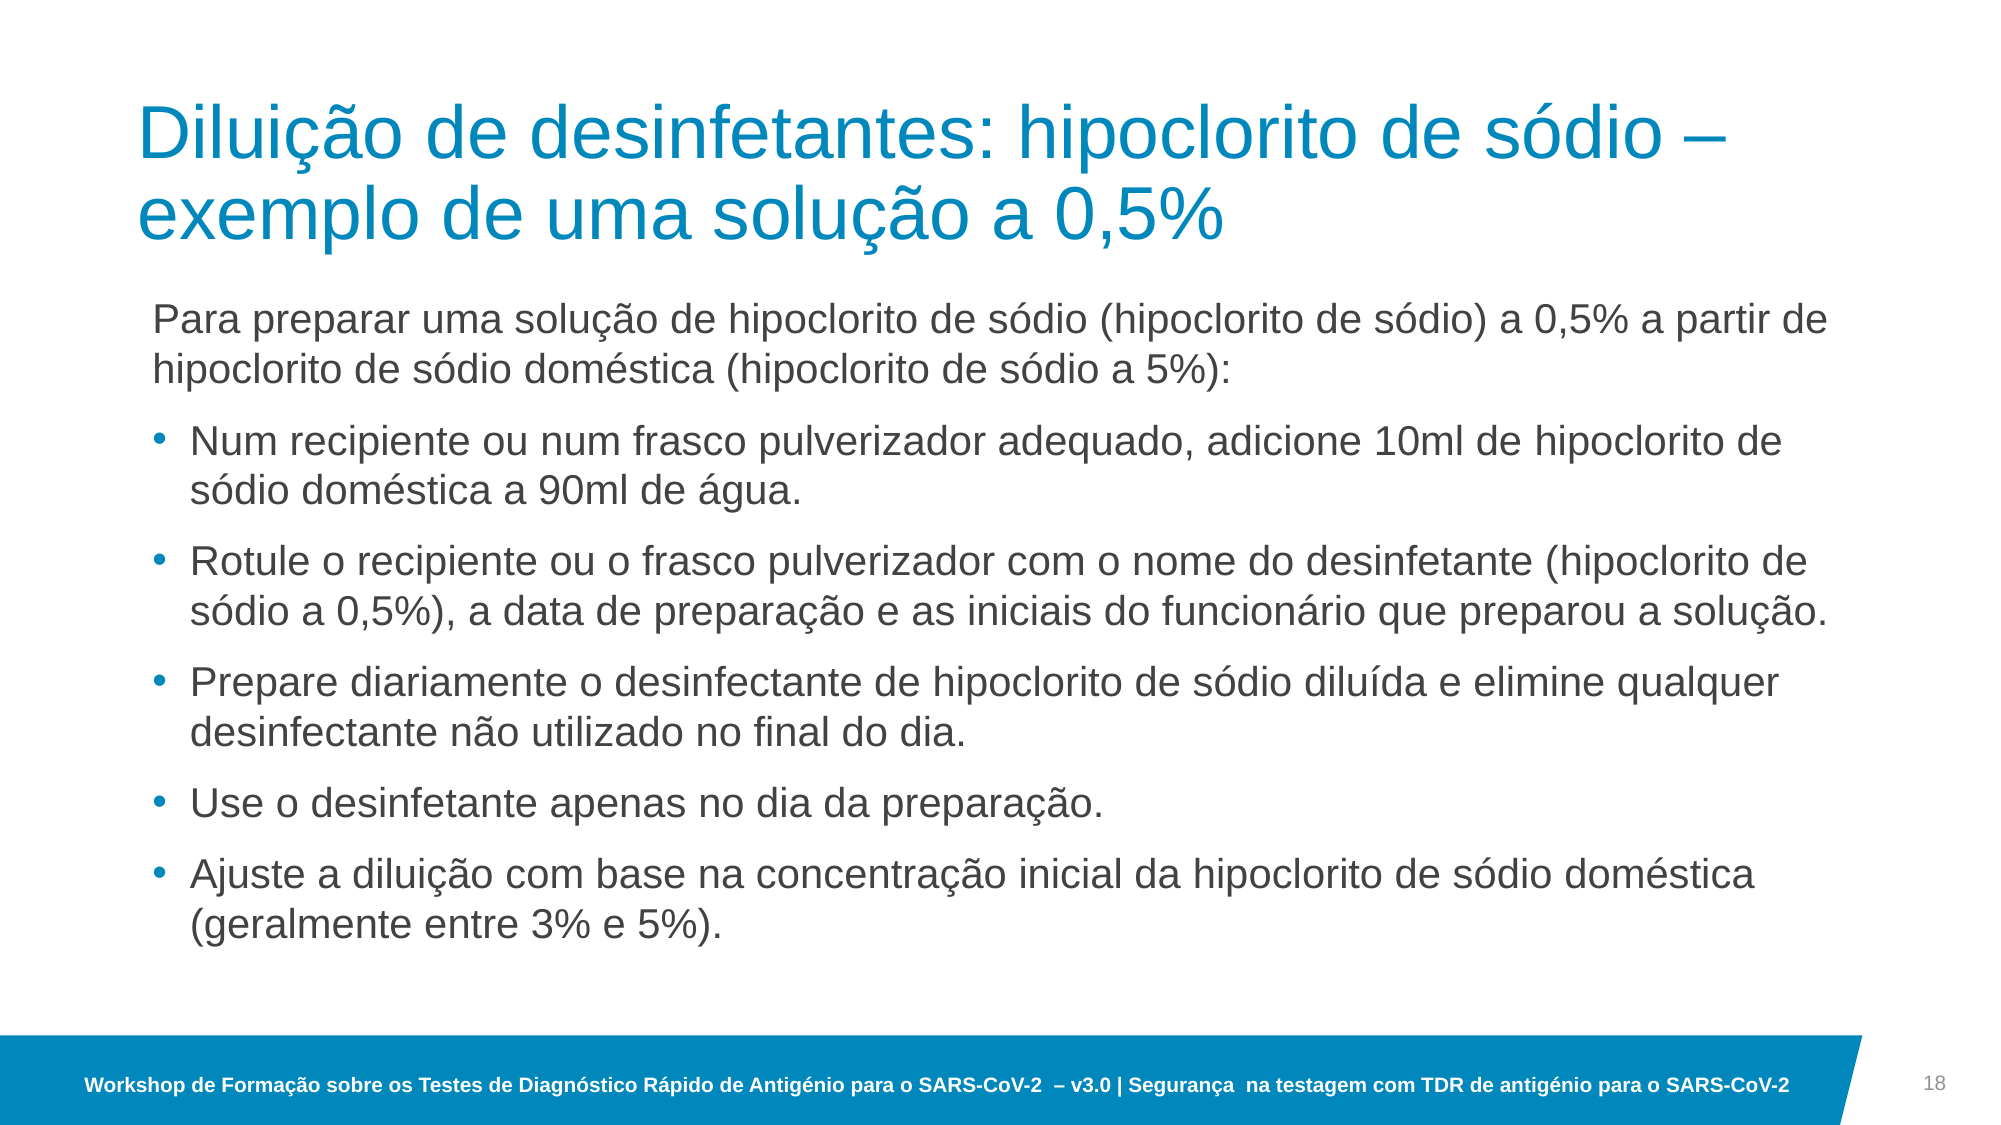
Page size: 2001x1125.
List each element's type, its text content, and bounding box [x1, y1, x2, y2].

footer Workshop de Formação sobre os Testes de Diagnóstico Rápido de Antigénio para o SARS-CoV-2 – v3.0 | Segurança na testagem com TDR de antigénio para o SARS-CoV-2 [84, 1042, 1810, 1125]
list Para preparar uma solução de hipoclorito de sódio (hipoclorito de sódio) a 0,5% a partir de hipoclorito de sódio doméstica (hipoclorito de sódio a 5%): Num recipiente ou num frasco pulverizador adequado, adicione 10ml de hipoclorito de sódio doméstica a 90ml de água. Rotule o recipiente ou o frasco pulverizador com o nome do desinfetante (hipoclorito de sódio a 0,5%), a data de preparação e as iniciais do funcionário que preparou a solução. Prepare diariamente o desinfectante de hipoclorito de sódio diluída e elimine qualquer desinfectante não utilizado no final do dia. Use o desinfetante apenas no dia da preparação. Ajuste a diluição com base na concentração inicial da hipoclorito de sódio doméstica (geralmente entre 3% e 5%). [137, 284, 1863, 1014]
title Diluição de desinfetantes: hipoclorito de sódio – exemplo de uma solução a 0,5% [137, 100, 1863, 256]
slide_number 18 [1862, 1035, 1947, 1125]
